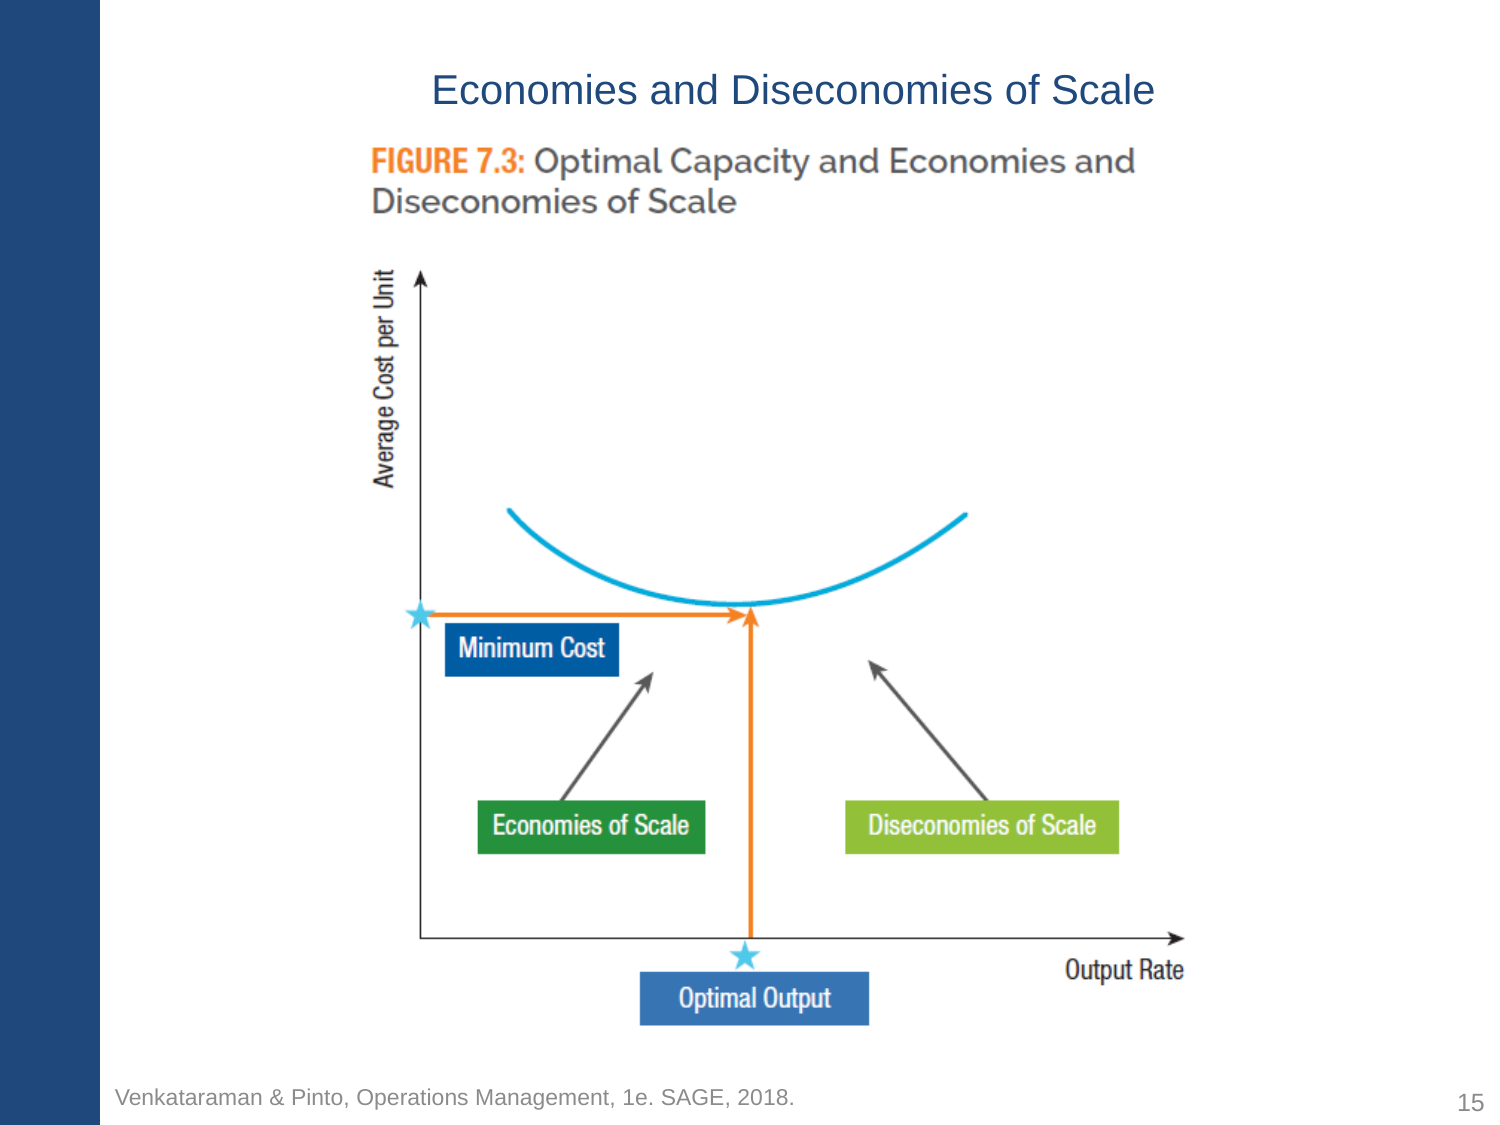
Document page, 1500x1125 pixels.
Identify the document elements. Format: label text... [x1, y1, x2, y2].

title Economies and Diseconomies of Scale [162, 24, 1425, 150]
footer Venkataraman & Pinto, Operations Management, 1e. SAGE, 2018. [99, 1074, 1250, 1125]
slide_number 15 [1425, 1077, 1500, 1125]
picture [349, 124, 1289, 1063]
